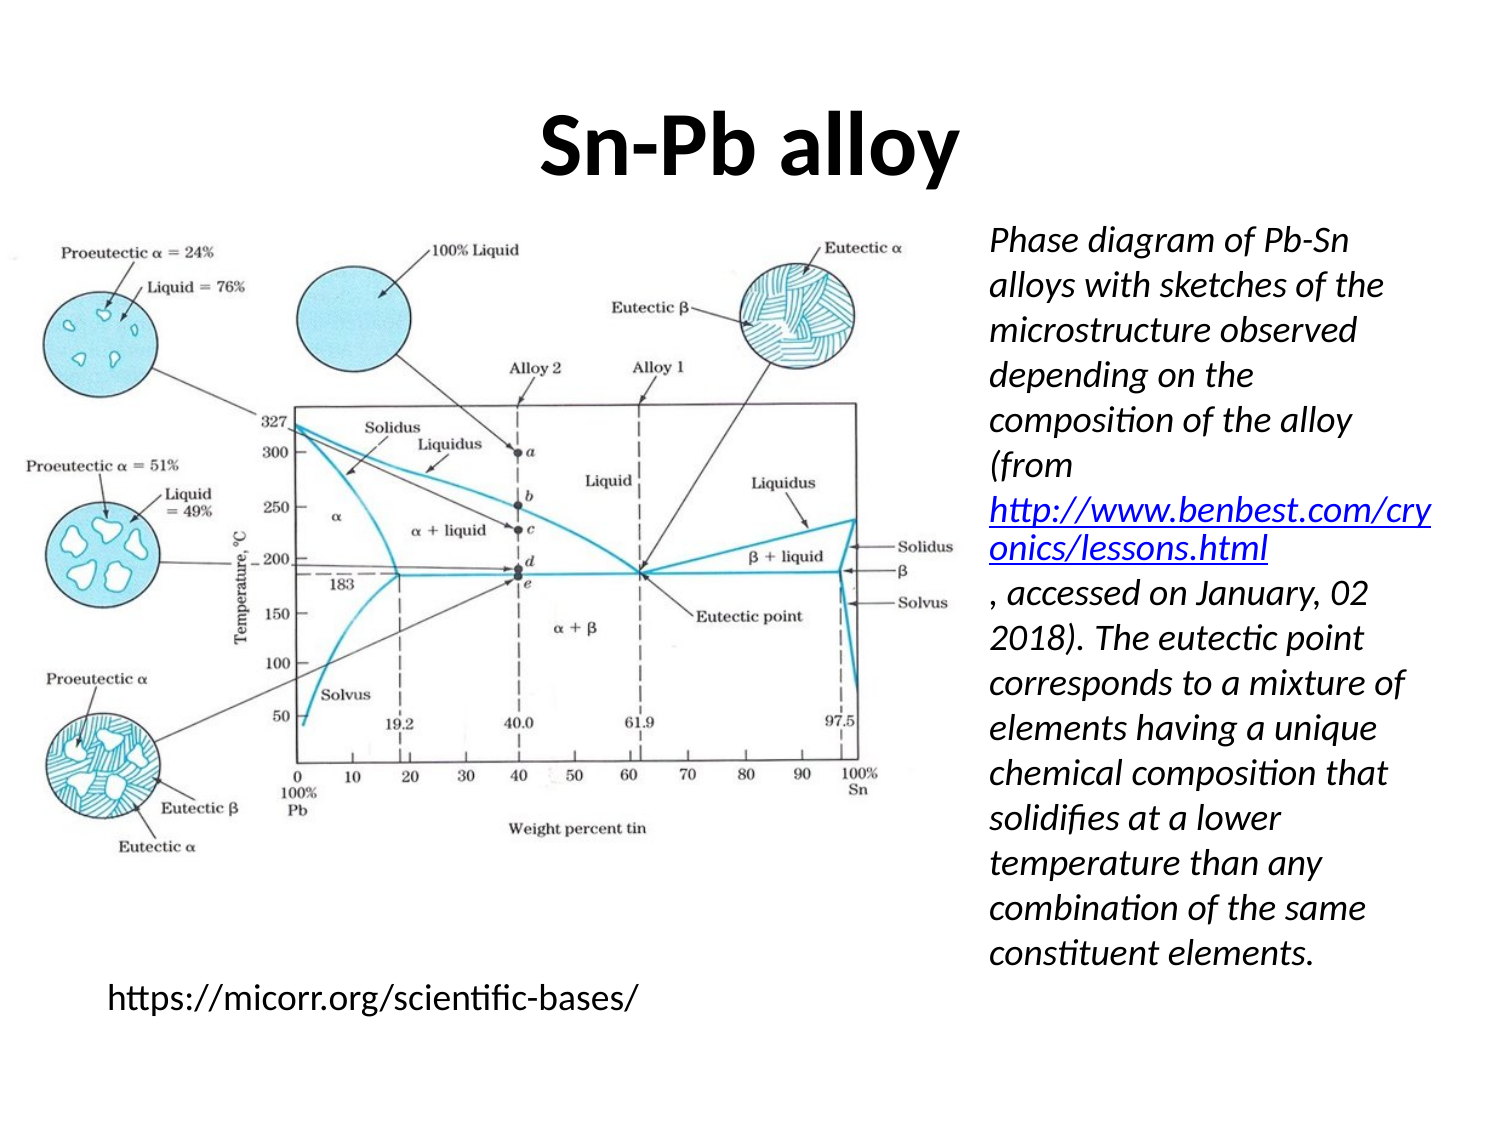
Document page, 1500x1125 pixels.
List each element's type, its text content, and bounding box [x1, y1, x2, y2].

text_box https://micorr.org/scientific-bases/ [92, 965, 655, 1026]
picture [5, 212, 975, 872]
text_box Phase diagram of Pb-Sn alloys with sketches of the microstructure observed depending on the composition of the alloy (from http://www.benbest.com/cryonics/lessons.html, accessed on January, 02 2018). The eutectic point corresponds to a mixture of elements having a unique chemical composition that solidifies at a lower temperature than any combination of the same constituent elements. [974, 208, 1447, 943]
title Sn-Pb alloy [75, 45, 1425, 212]
